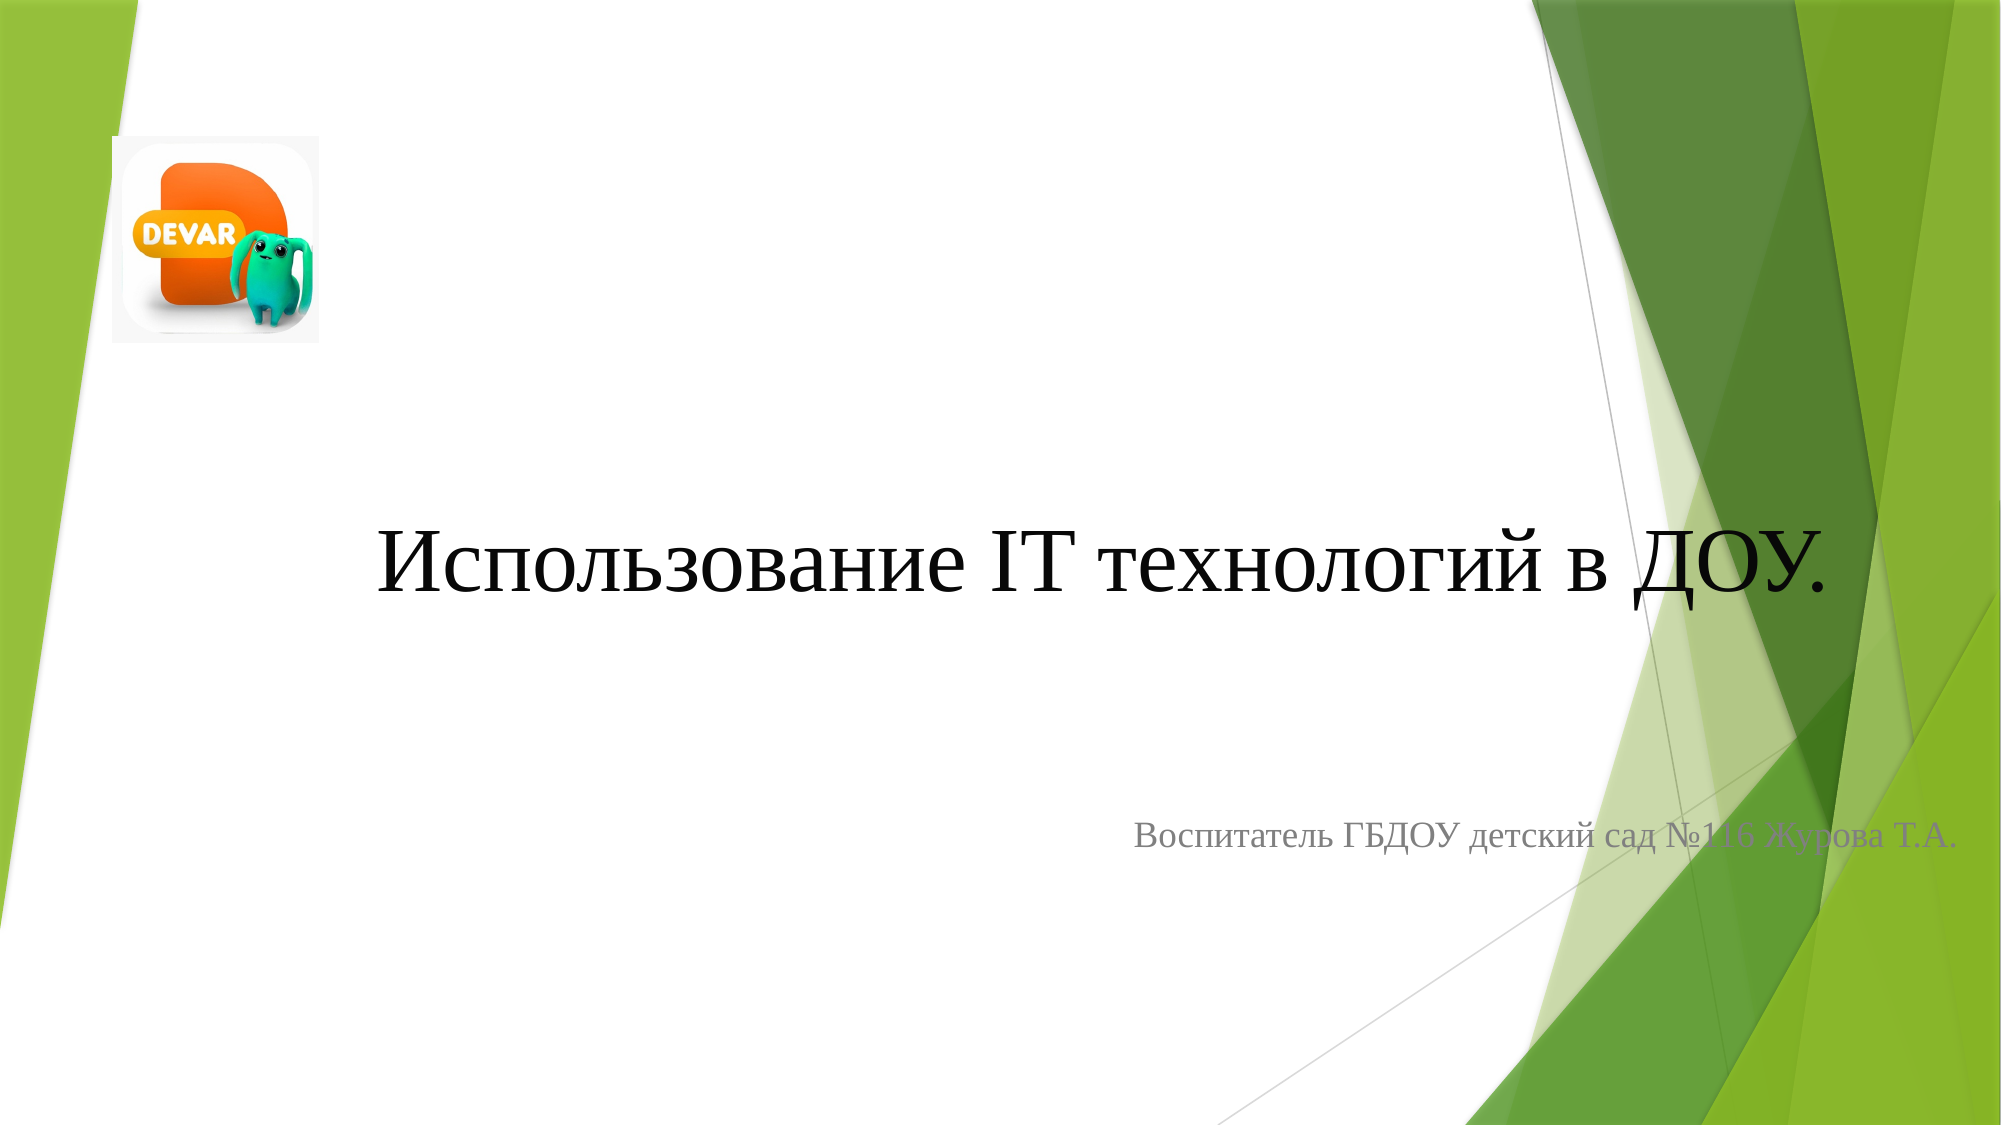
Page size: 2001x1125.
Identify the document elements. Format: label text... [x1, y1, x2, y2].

subtitle Воспитатель ГБДОУ детский сад №116 Журова Т.А. [832, 802, 1974, 863]
title Использование IT технологий в ДОУ. [300, 208, 1847, 617]
picture [111, 136, 319, 344]
